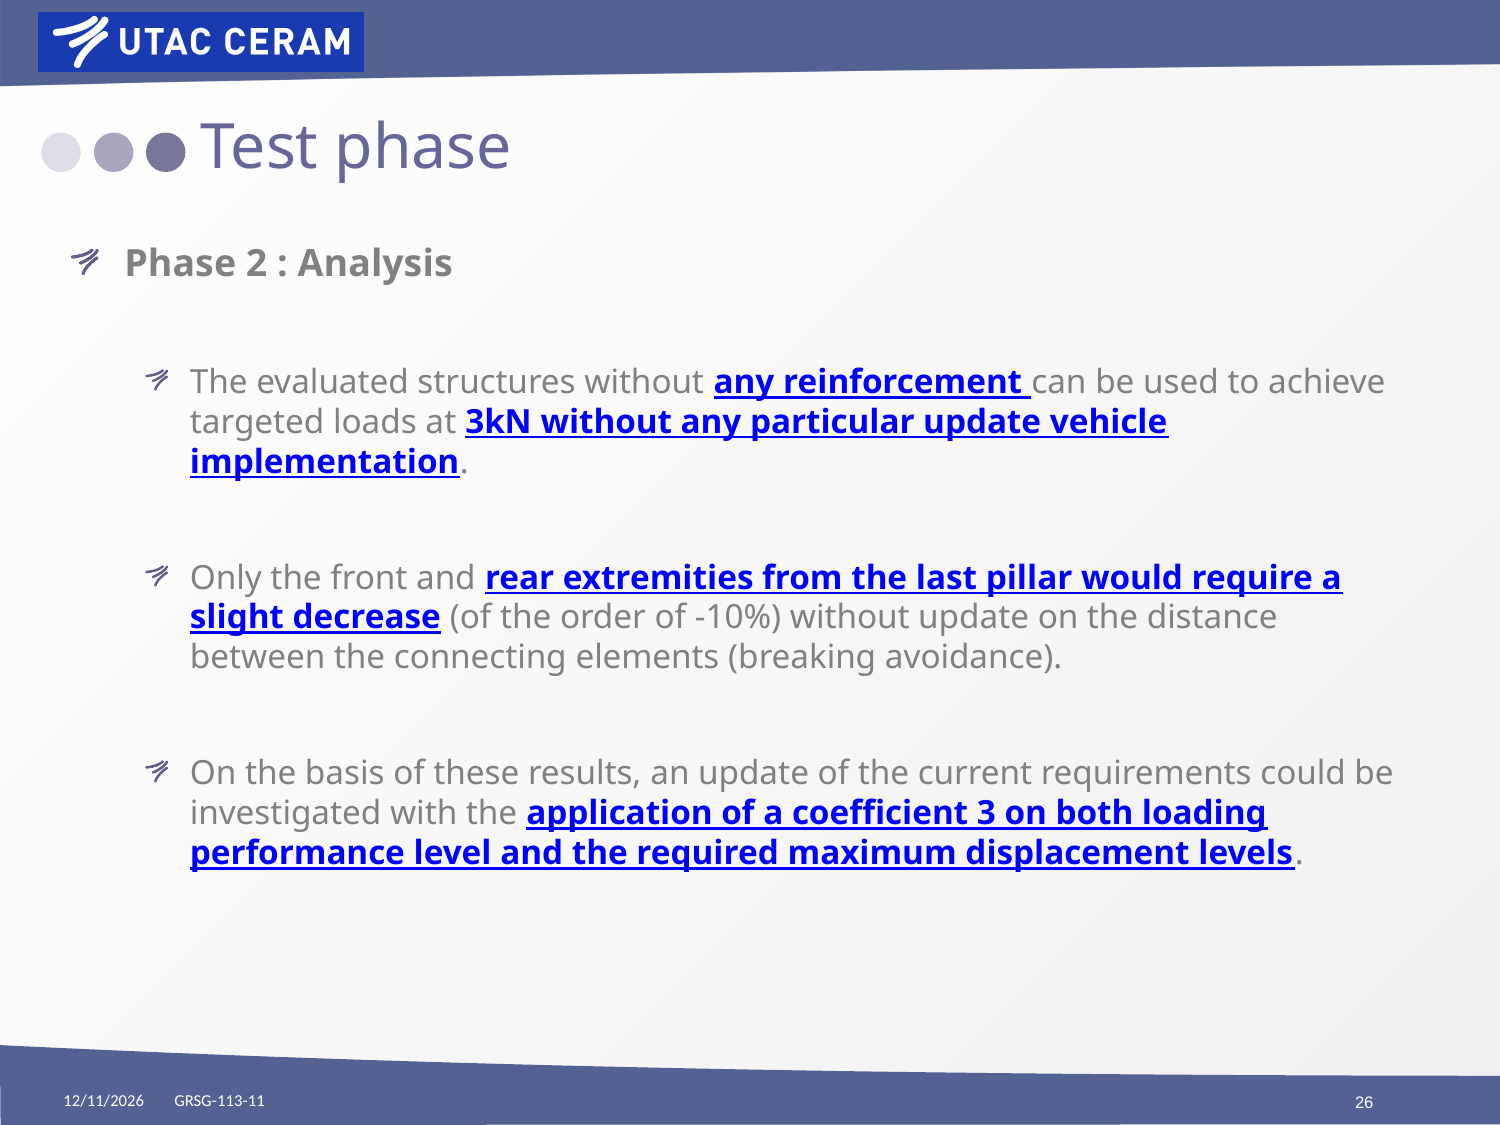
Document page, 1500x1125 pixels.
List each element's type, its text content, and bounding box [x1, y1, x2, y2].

title Test phase [185, 90, 1446, 197]
picture [143, 368, 170, 392]
list Phase 2 : Analysis The evaluated structures without any reinforcement can be used to achieve targeted loads at 3kN without any particular update vehicle implementation. Only the front and rear extremities from the last pillar would require a slight decrease (of the order of -10%) without update on the distance between the connecting elements (breaking avoidance). On the basis of these results, an update of the current requirements could be investigated with the application of a coefficient 3 on both loading performance level and the required maximum displacement levels. [53, 231, 1436, 1035]
footer GRSG-113-11 [159, 1069, 999, 1125]
picture [68, 247, 101, 277]
picture [143, 564, 170, 588]
picture [0, 0, 1500, 87]
picture [143, 759, 170, 784]
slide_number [0, 1069, 159, 1125]
